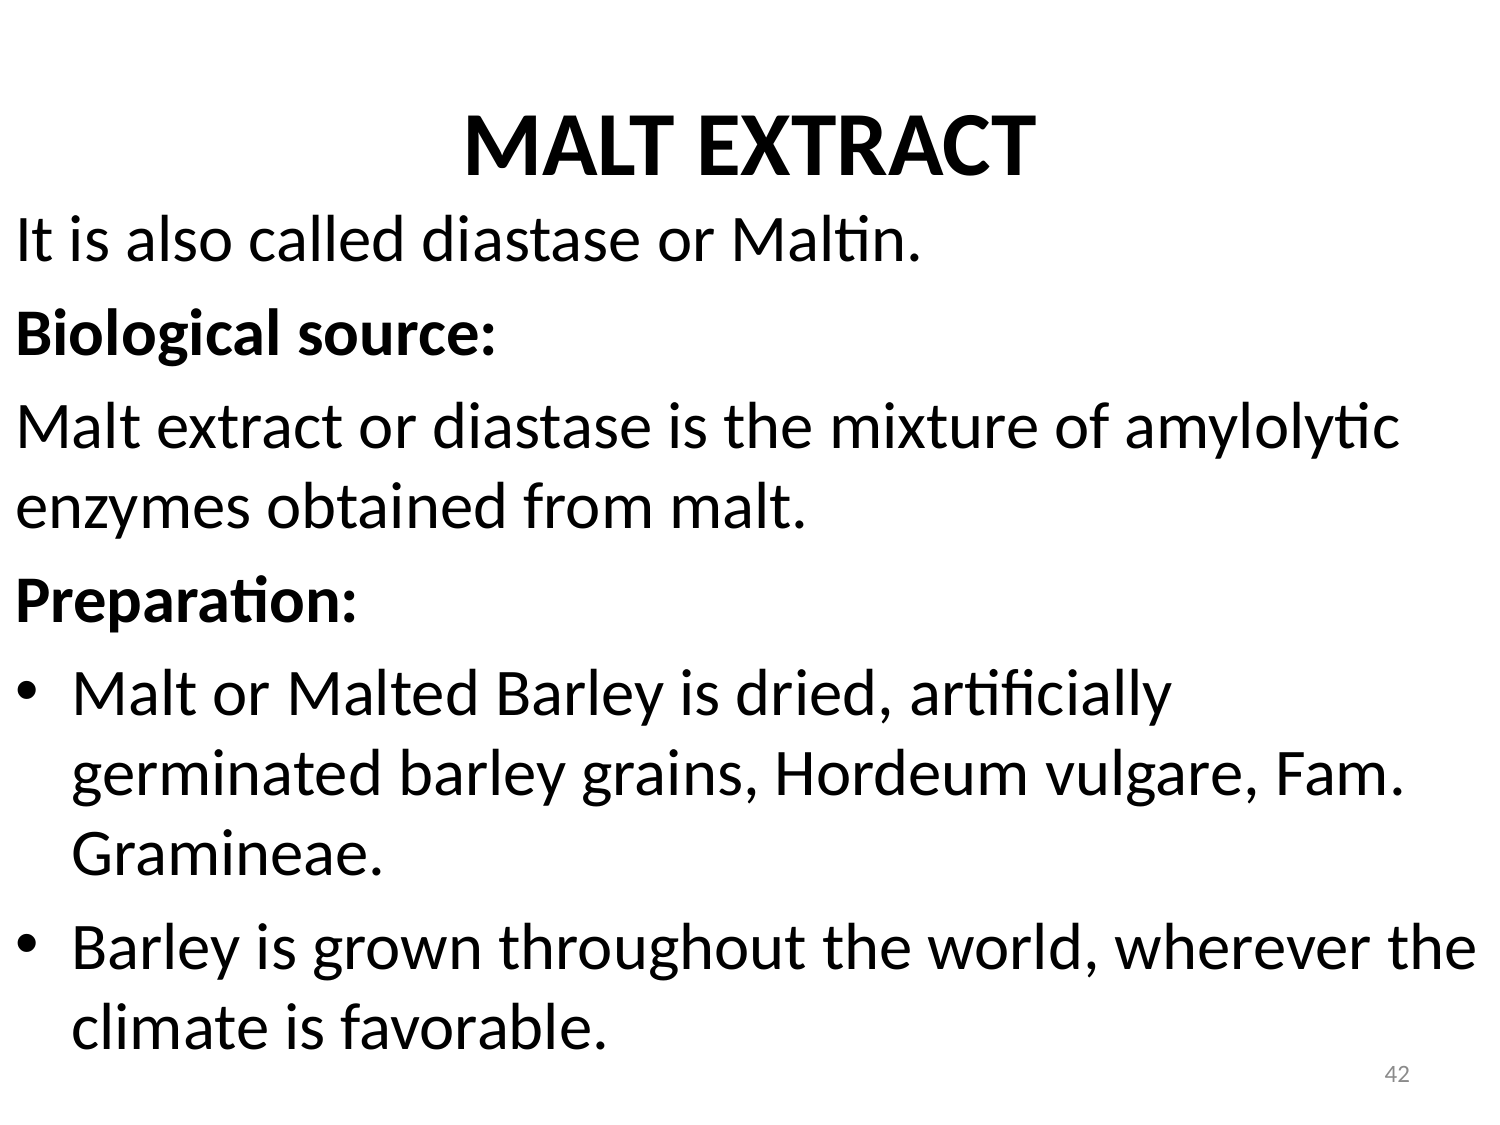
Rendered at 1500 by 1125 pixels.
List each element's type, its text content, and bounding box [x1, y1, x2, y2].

slide_number 42 [1074, 1042, 1425, 1103]
list It is also called diastase or Maltin. Biological source: Malt extract or diastase is the mixture of amylolytic enzymes obtained from malt. Preparation: Malt or Malted Barley is dried, artificially germinated barley grains, Hordeum vulgare, Fam. Gramineae. Barley is grown throughout the world, wherever the climate is favorable. [0, 187, 1500, 1125]
footer [512, 1042, 988, 1103]
title MALT EXTRACT [75, 45, 1425, 187]
